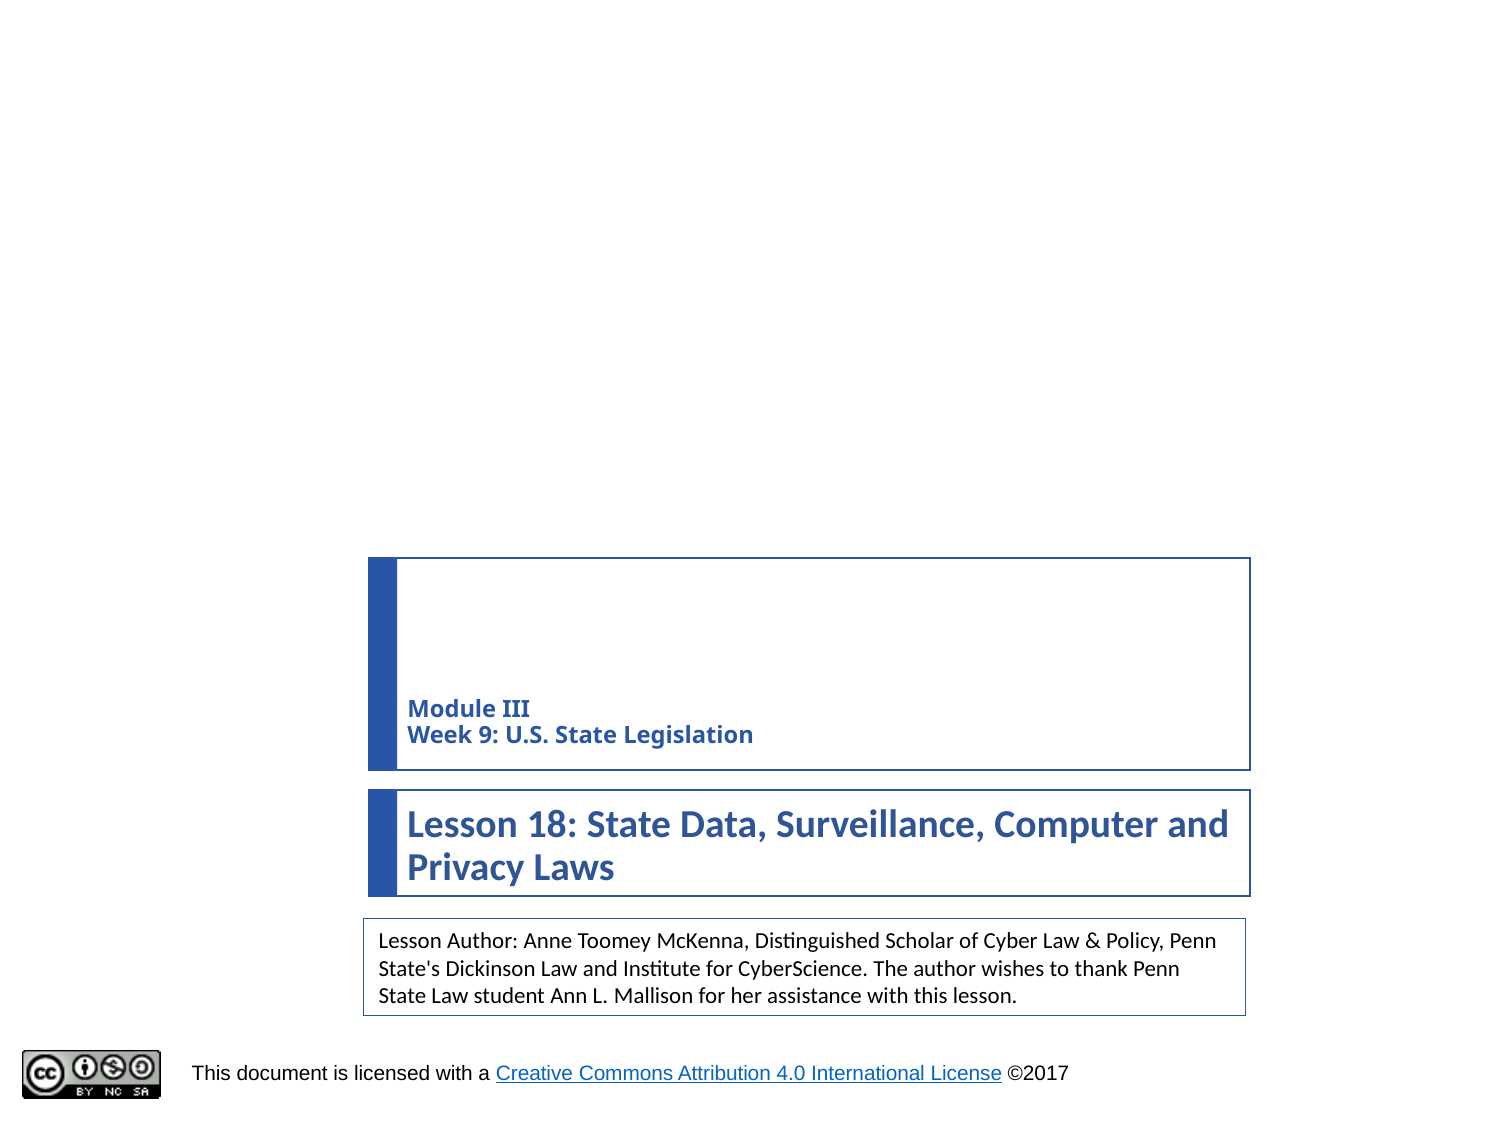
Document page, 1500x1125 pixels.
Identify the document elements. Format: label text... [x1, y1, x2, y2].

list Lesson 18: State Data, Surveillance, Computer and Privacy Laws [392, 819, 1279, 873]
picture [22, 1050, 161, 1099]
title Module III Week 9: U.S. State Legislation [392, 624, 1246, 757]
text_box Lesson Author: Anne Toomey McKenna, Distinguished Scholar of Cyber Law & Policy, Penn State's Dickinson Law and Institute for CyberScience. The author wishes to thank Penn State Law student Ann L. Mallison for her assistance with this lesson. [363, 918, 1246, 1016]
